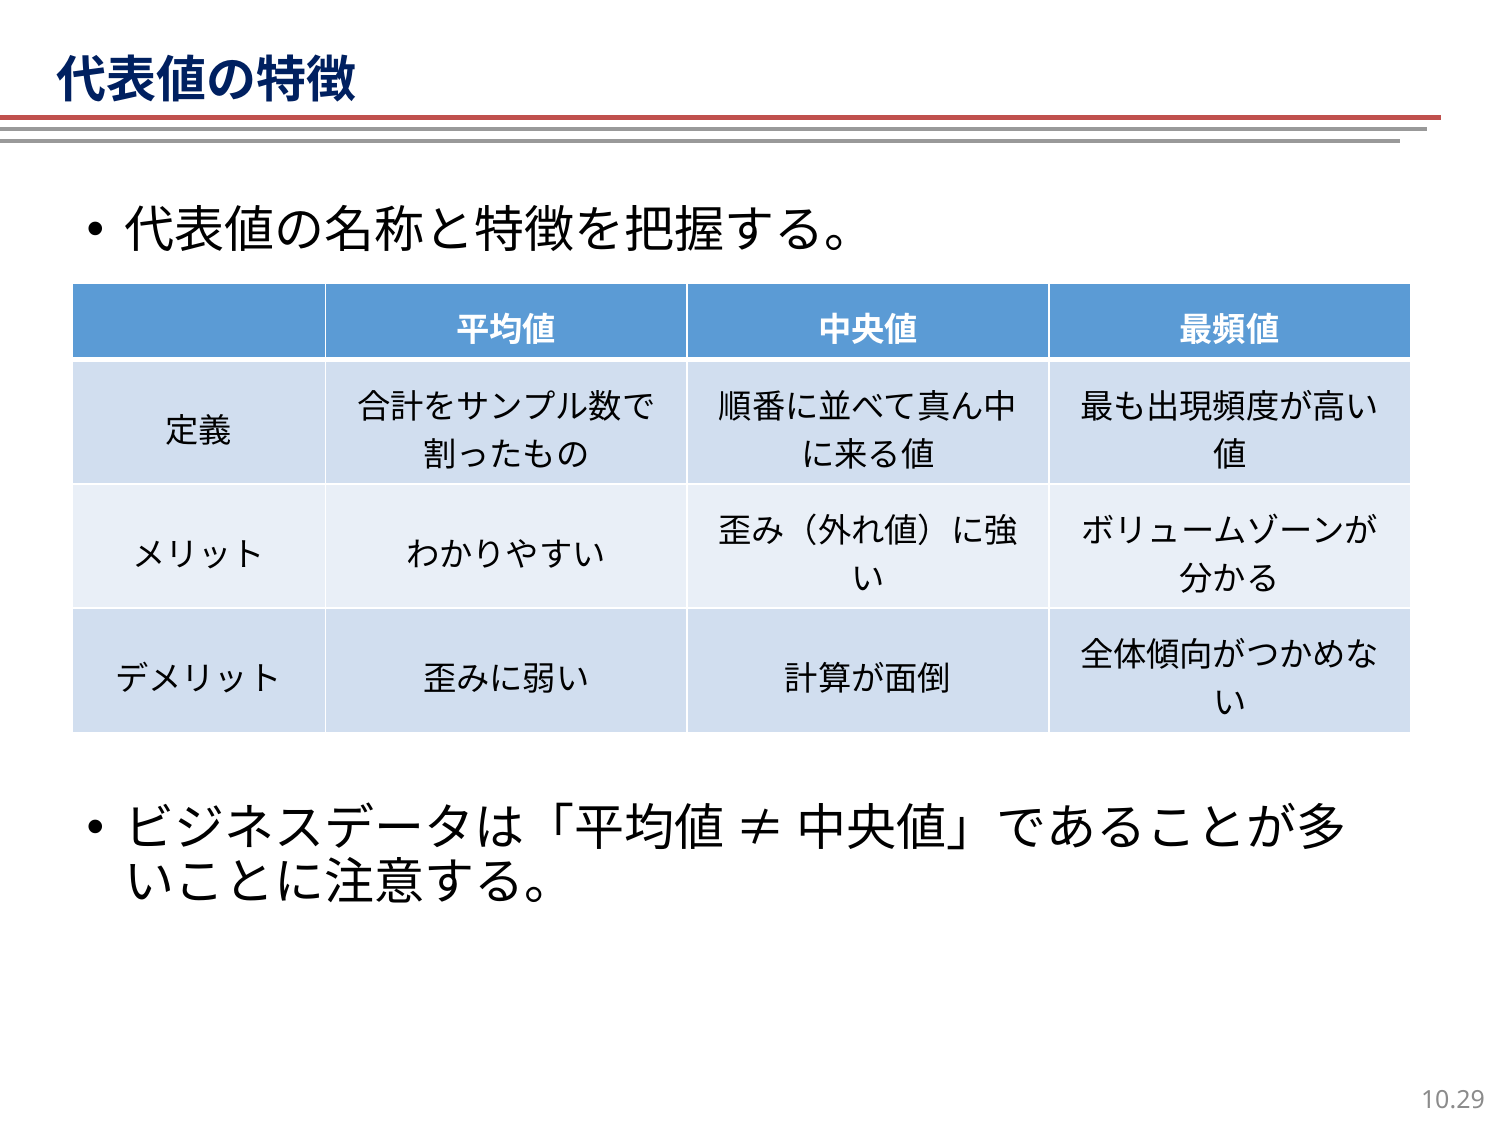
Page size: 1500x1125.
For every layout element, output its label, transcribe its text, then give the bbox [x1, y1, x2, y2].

text_box [0, 17, 1461, 115]
table_cell デメリット [73, 609, 325, 732]
table_header 平均値 [326, 284, 686, 357]
table_header 中央値 [688, 284, 1048, 357]
text_box 代表値の名称と特徴を把握する。 ビジネスデータは「平均値 ≠ 中央値」であることが多いことに注意する。 [71, 733, 1366, 1033]
slide_number 28 [1381, 1065, 1500, 1125]
table_cell 歪みに弱い [326, 609, 686, 732]
table_cell わかりやすい [326, 485, 686, 607]
table_cell 最も出現頻度が高い値 [1050, 362, 1410, 483]
table_cell 合計をサンプル数で割ったもの [326, 362, 686, 483]
text_box 代表値の特徴 [41, 40, 1483, 169]
table_cell 歪み（外れ値）に強い [688, 485, 1048, 607]
table_cell 順番に並べて真ん中に来る値 [688, 362, 1048, 483]
table_cell 計算が面倒 [688, 609, 1048, 732]
table_cell ボリュームゾーンが 分かる [1050, 485, 1410, 607]
table_cell メリット [73, 485, 325, 607]
table_cell 定義 [73, 362, 325, 483]
table_header 最頻値 [1050, 284, 1410, 357]
table_header [73, 284, 325, 357]
text_box 代表値の名称と特徴を把握する。 ビジネスデータは「平均値 ≠ 中央値」であることが多いことに注意する。 [71, 196, 1366, 283]
text_box [0, 151, 1461, 257]
table_cell 全体傾向がつかめない [1050, 609, 1410, 732]
